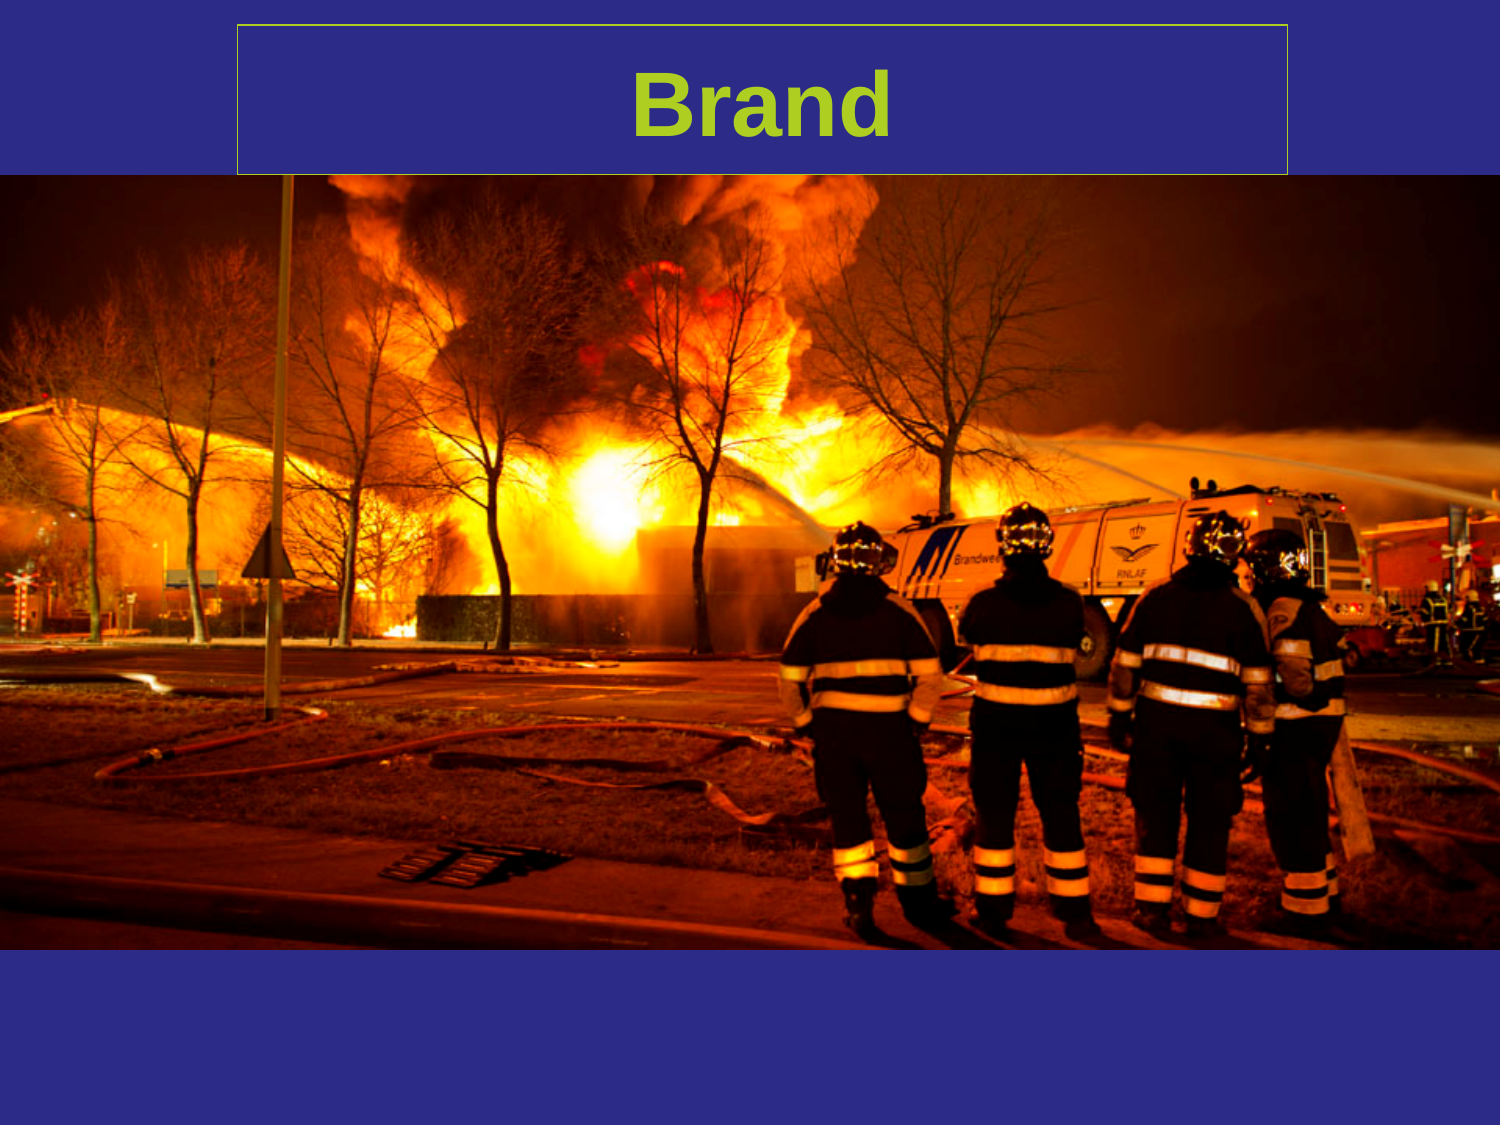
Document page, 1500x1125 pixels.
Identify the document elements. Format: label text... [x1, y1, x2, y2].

title Brand [237, 24, 1288, 174]
picture [0, 175, 1500, 950]
